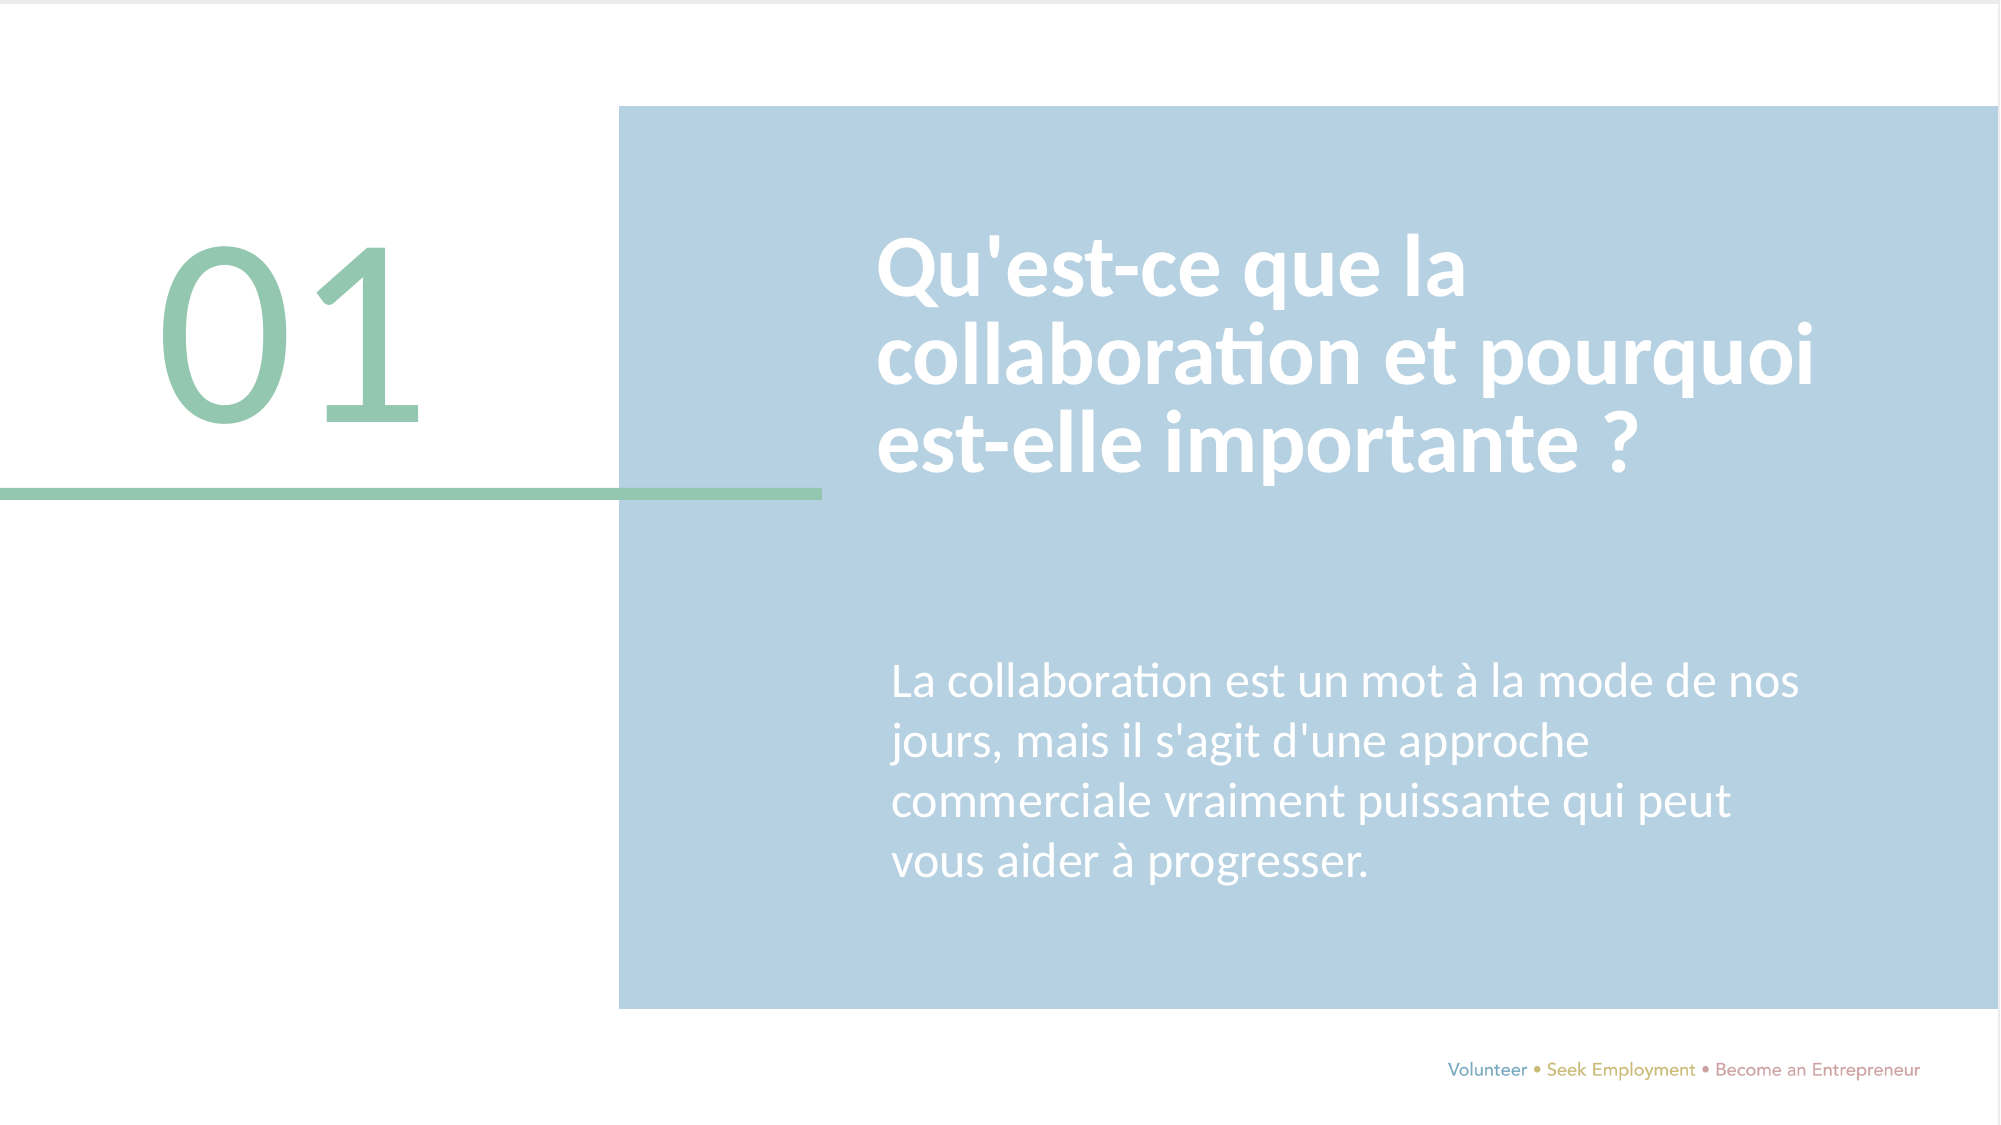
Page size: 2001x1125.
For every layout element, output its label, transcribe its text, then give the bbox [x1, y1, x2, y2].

picture [1418, 1046, 1971, 1103]
text_box La collaboration est un mot à la mode de nos jours, mais il s'agit d'une approche commerciale vraiment puissante qui peut vous aider à progresser. [876, 639, 1820, 895]
list Qu'est-ce que la collaboration et pourquoi est-elle importante ? [861, 222, 1837, 593]
list 01 [141, 180, 481, 277]
